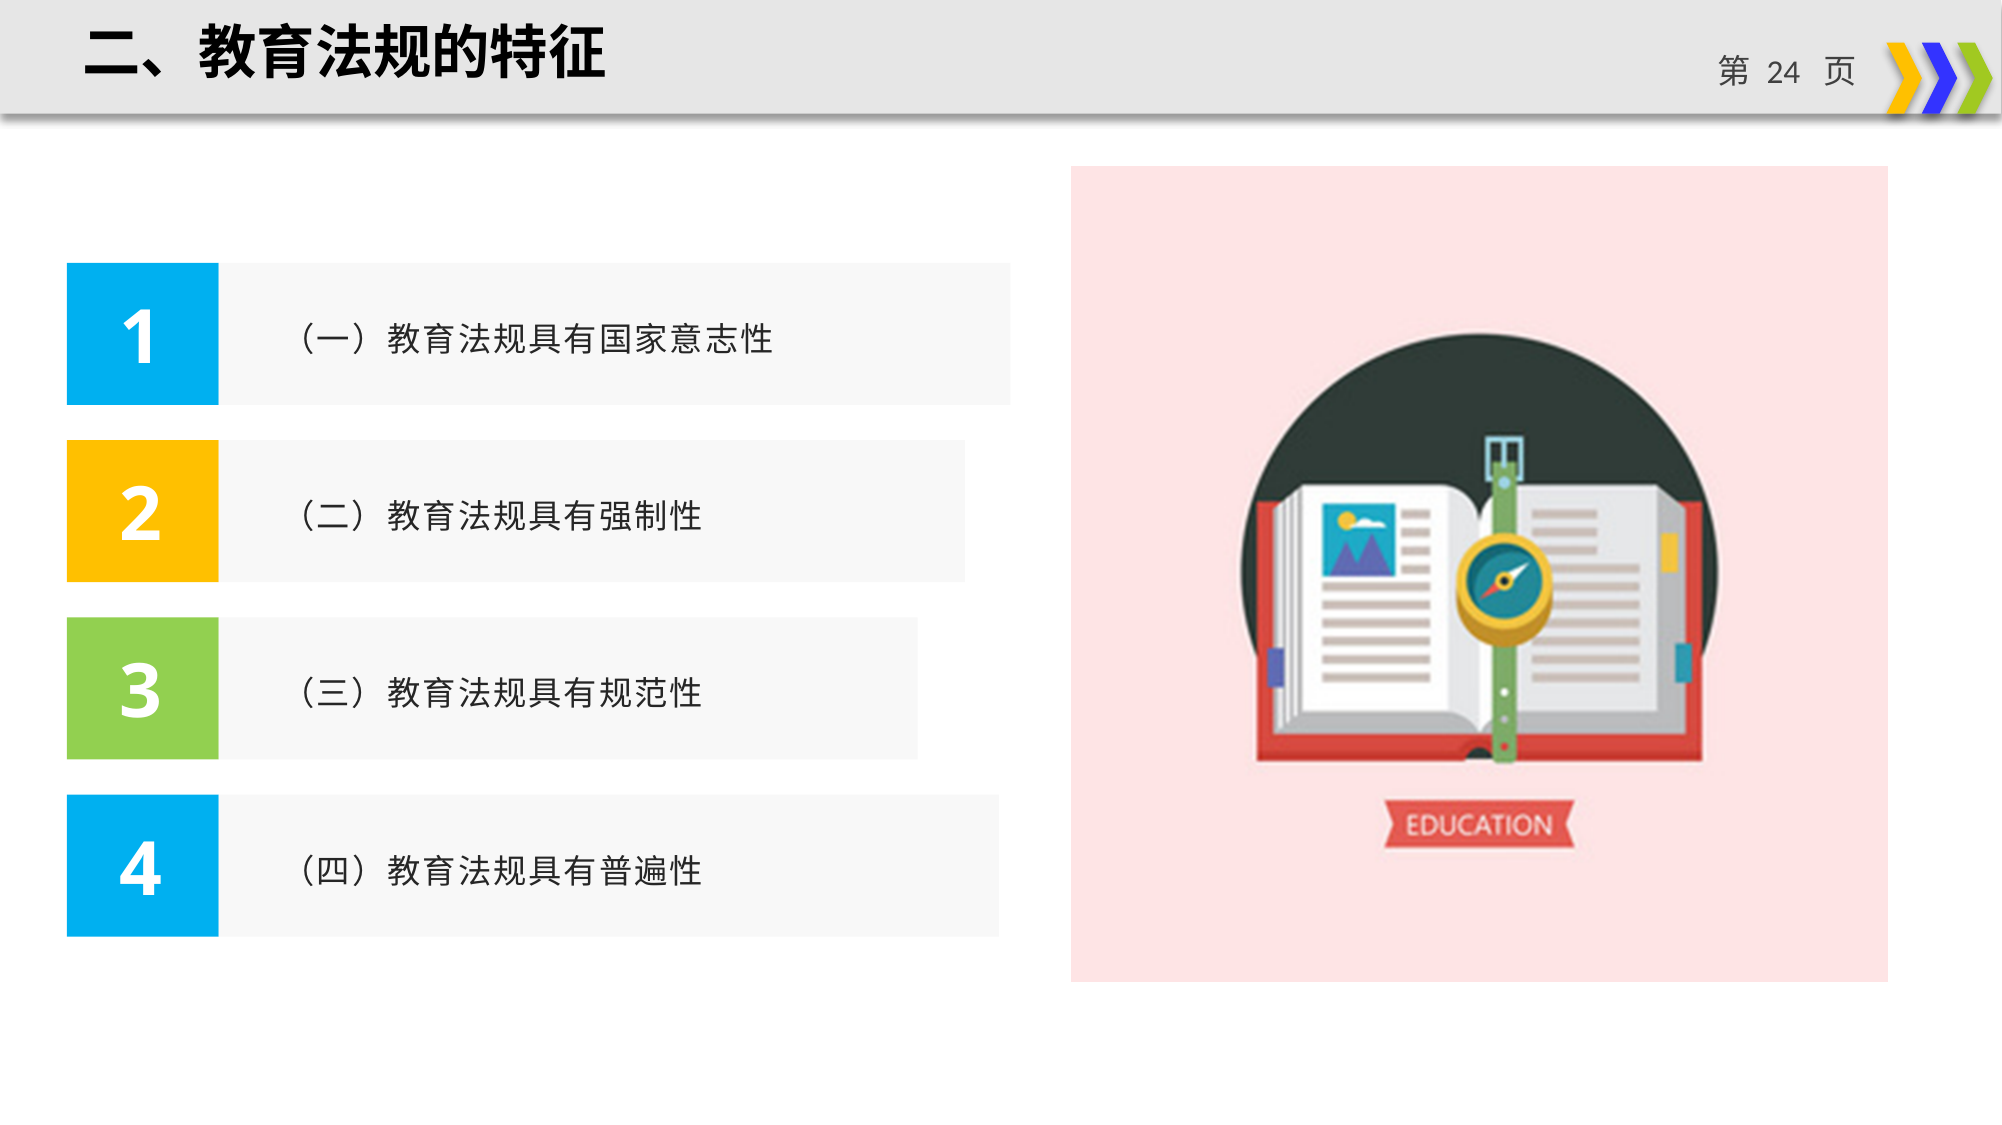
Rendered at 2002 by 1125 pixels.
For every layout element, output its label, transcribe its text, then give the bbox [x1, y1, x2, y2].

text_box [66, 794, 218, 937]
picture [1071, 165, 1888, 982]
text_box [218, 794, 999, 937]
text_box [218, 440, 965, 583]
text_box （一）教育法规具有国家意志性 [266, 271, 1065, 397]
text_box （二）教育法规具有强制性 [266, 448, 1065, 574]
text_box [66, 617, 218, 760]
text_box [66, 262, 218, 405]
text_box 4 [104, 812, 181, 919]
text_box [218, 617, 918, 760]
text_box [66, 440, 218, 583]
text_box 二、教育法规的特征 [67, 7, 1008, 93]
text_box （四）教育法规具有普遍性 [266, 803, 1065, 929]
text_box 1 [104, 280, 181, 387]
text_box [218, 262, 1011, 405]
text_box 2 [104, 458, 181, 564]
text_box 3 [104, 635, 181, 742]
text_box （三）教育法规具有规范性 [266, 625, 1065, 751]
